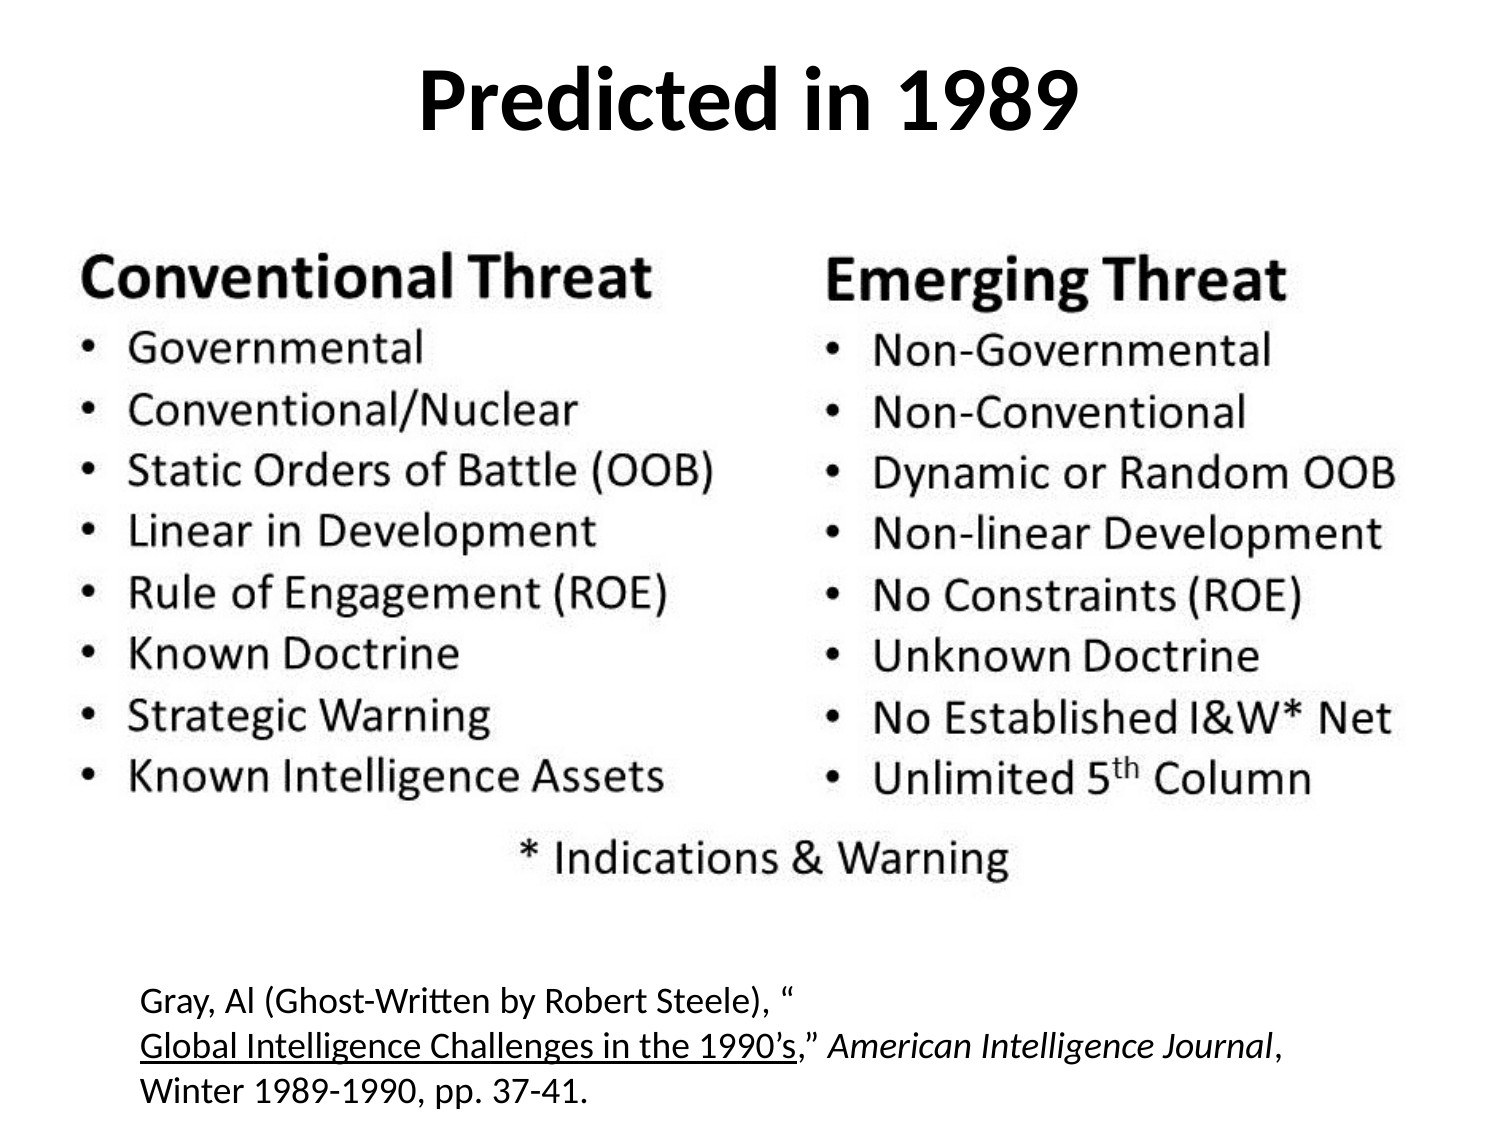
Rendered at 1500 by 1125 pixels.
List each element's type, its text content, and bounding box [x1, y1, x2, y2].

title Predicted in 1989 [75, 0, 1425, 188]
text_box Gray, Al (Ghost-Written by Robert Steele), “Global Intelligence Challenges in the 1990’s,” American Intelligence Journal, Winter 1989-1990, pp. 37-41. [125, 968, 1375, 1119]
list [18, 199, 1476, 926]
